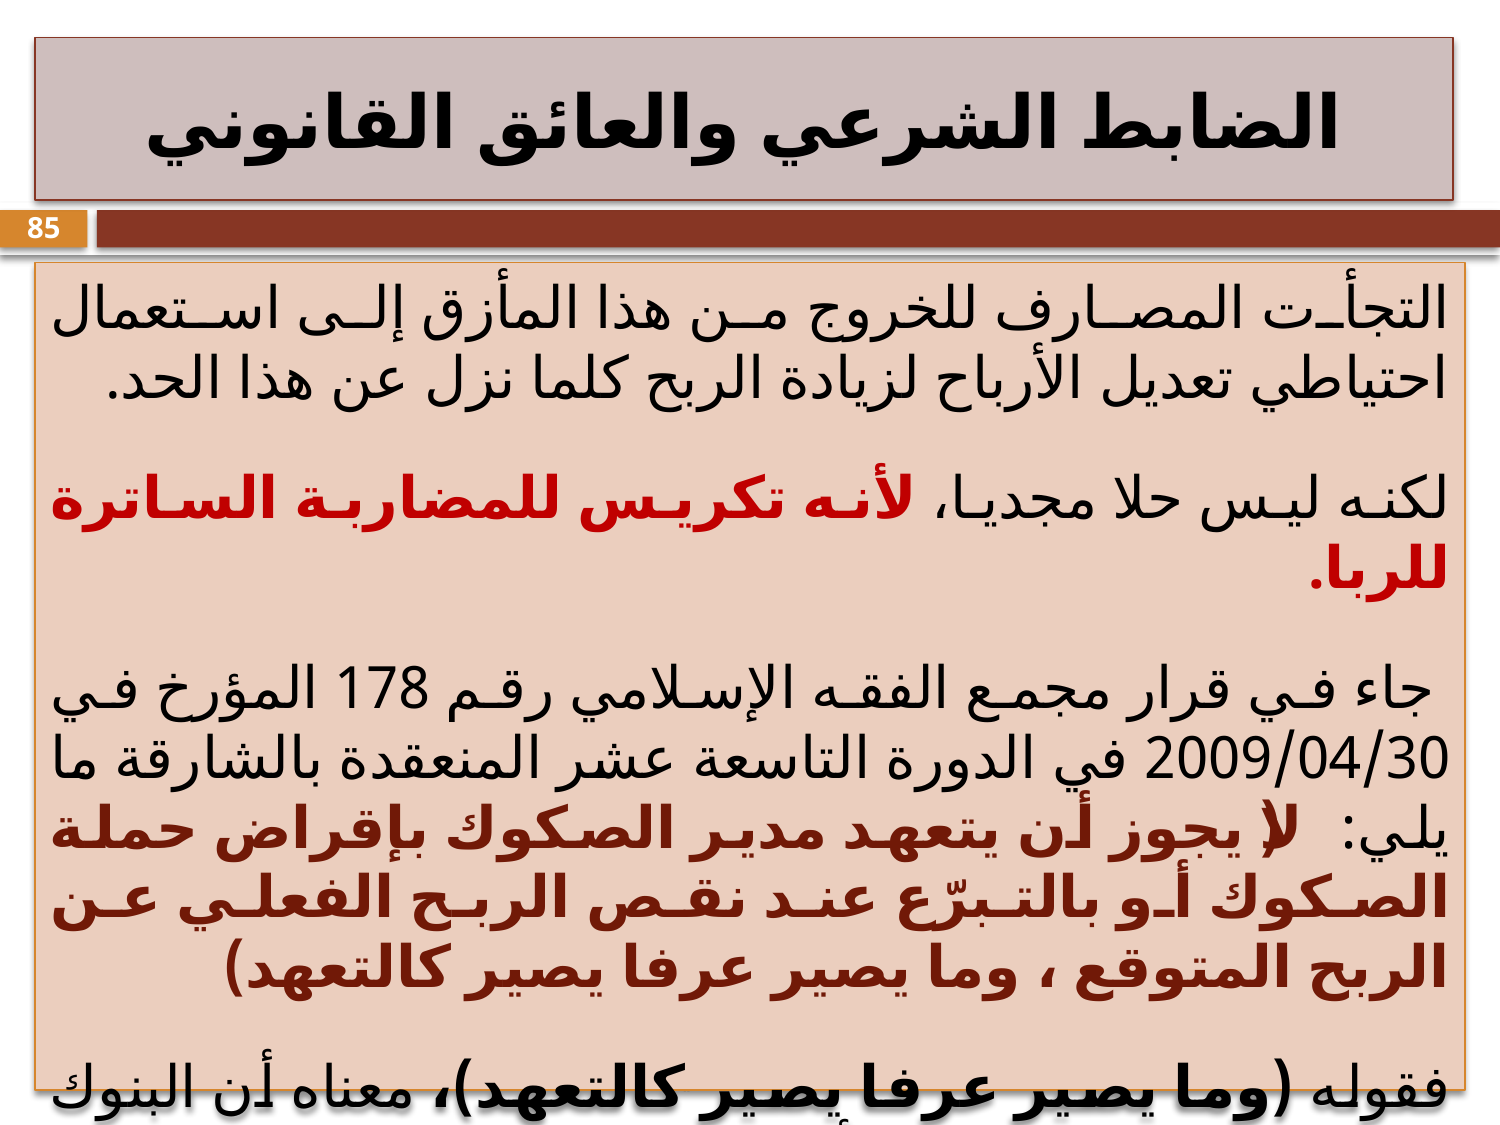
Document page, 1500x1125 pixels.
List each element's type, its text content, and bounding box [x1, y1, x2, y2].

list التجأت المصارف للخروج من هذا المأزق إلى استعمال احتياطي تعديل الأرباح لزيادة الربح كلما نزل عن هذا الحد. لكنه ليس حلا مجديا، لأنه تكريس للمضاربة الساترة للربا. جاء في قرار مجمع الفقه الإسلامي رقم 178 المؤرخ في 2009/04/30 في الدورة التاسعة عشر المنعقدة بالشارقة ما يلي: (لا يجوز أن يتعهد مدير الصكوك بإقراض حملة الصكوك أو بالتبرّع عند نقص الربح الفعلي عن الربح المتوقع ، وما يصير عرفا يصير كالتعهد) فقوله (وما يصير عرفا يصير كالتعهد)، معناه أن البنوك حين تعوّد حرفاءها على أنه لا خسارة، فهذا يصير كالتعهد الكتابي المضمّن بعقد المضاربة. [34, 262, 1466, 1091]
slide_number 85 [0, 208, 88, 249]
title الضابط الشرعي والعائق القانوني [34, 37, 1454, 201]
